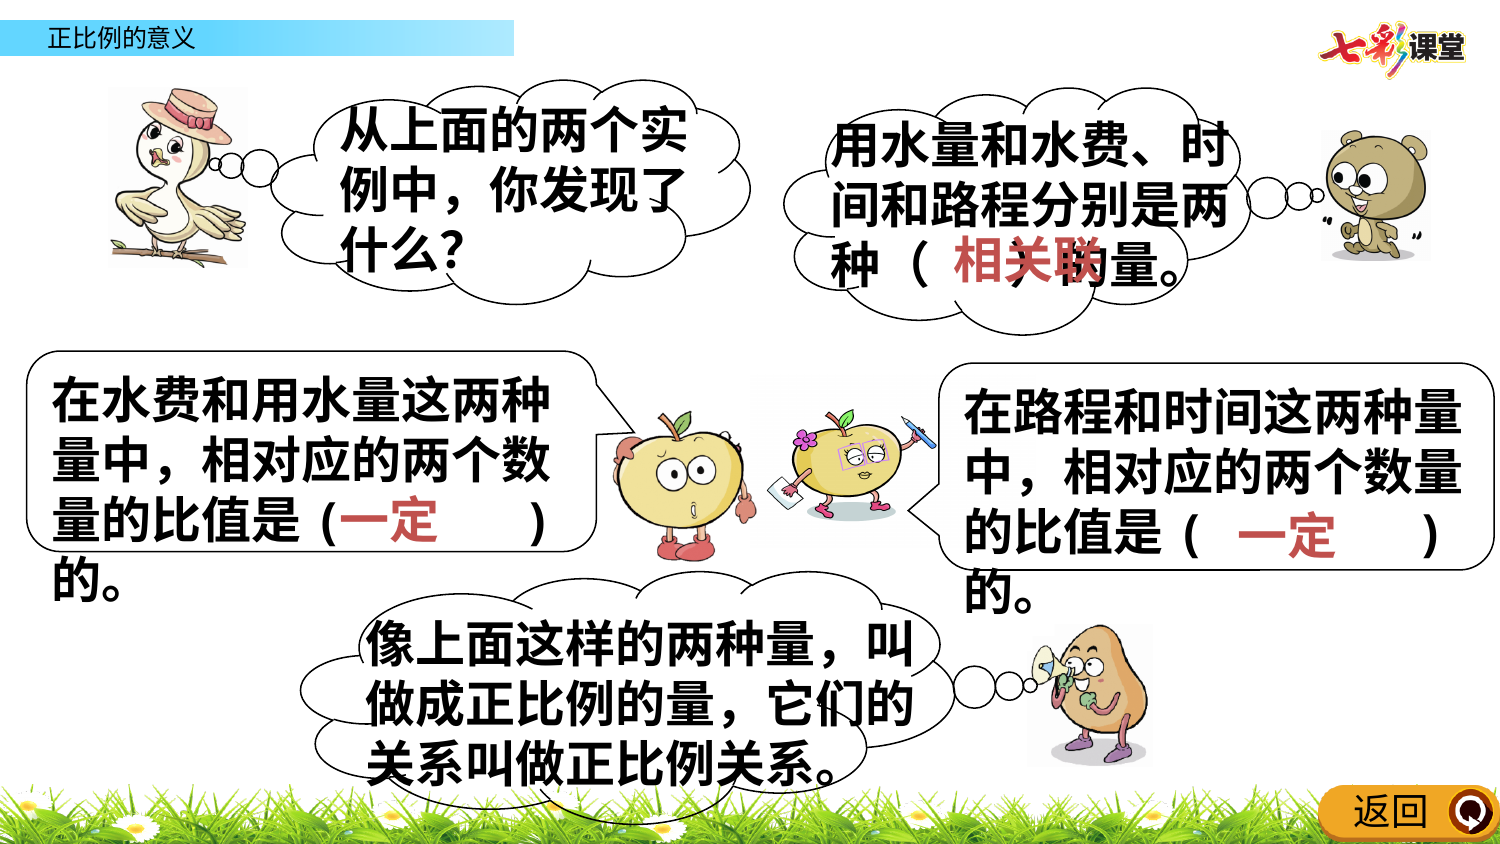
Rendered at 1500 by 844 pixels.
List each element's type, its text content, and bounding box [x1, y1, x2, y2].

text_box 一定 [1222, 496, 1398, 572]
picture [1321, 130, 1431, 261]
picture [108, 87, 248, 268]
picture [0, 784, 1500, 844]
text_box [783, 86, 1283, 335]
text_box 在路程和时间这两种量中，相对应的两个数量的比值是( )的。 [945, 363, 1495, 571]
picture [1316, 20, 1468, 80]
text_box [271, 79, 751, 304]
picture [605, 374, 1036, 570]
text_box 在水费和用水量这两种量中，相对应的两个数量的比值是( )的。 [26, 351, 615, 552]
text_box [300, 570, 972, 824]
text_box 一定 [324, 480, 500, 556]
picture [1026, 624, 1153, 767]
